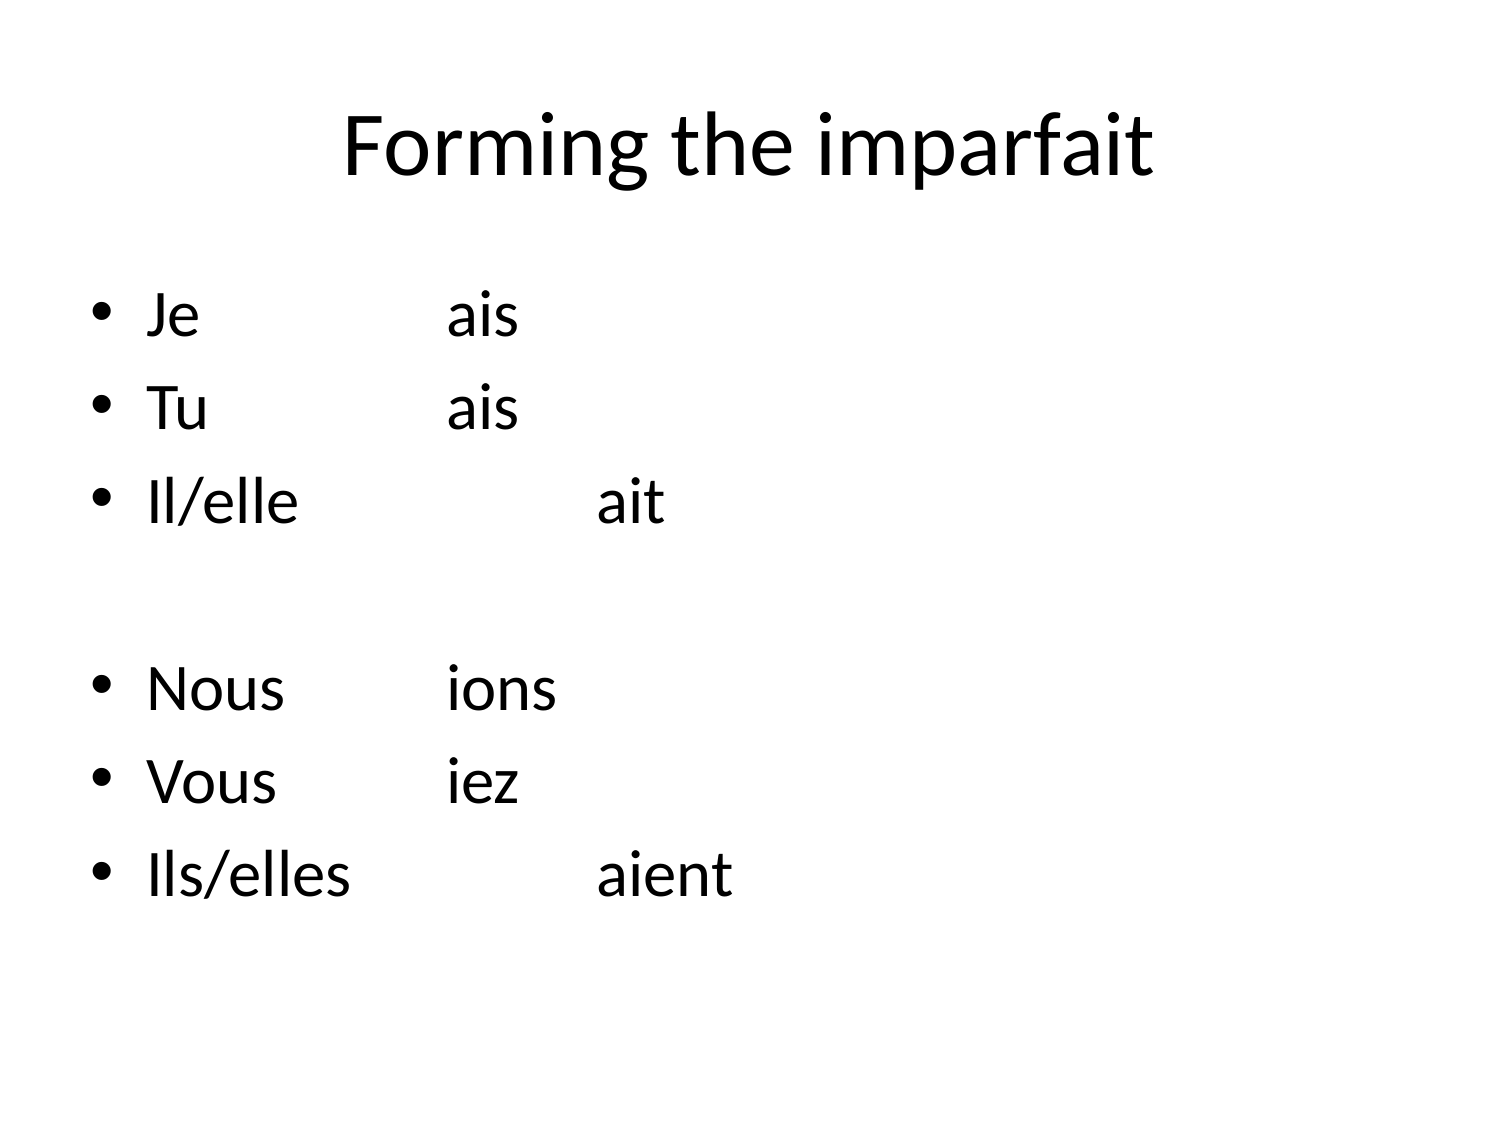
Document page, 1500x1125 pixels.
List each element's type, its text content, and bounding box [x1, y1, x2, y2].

title Forming the imparfait [75, 45, 1425, 233]
list Je ais Tu ais Il/elle ait Nous ions Vous iez Ils/elles aient [75, 262, 1425, 1005]
